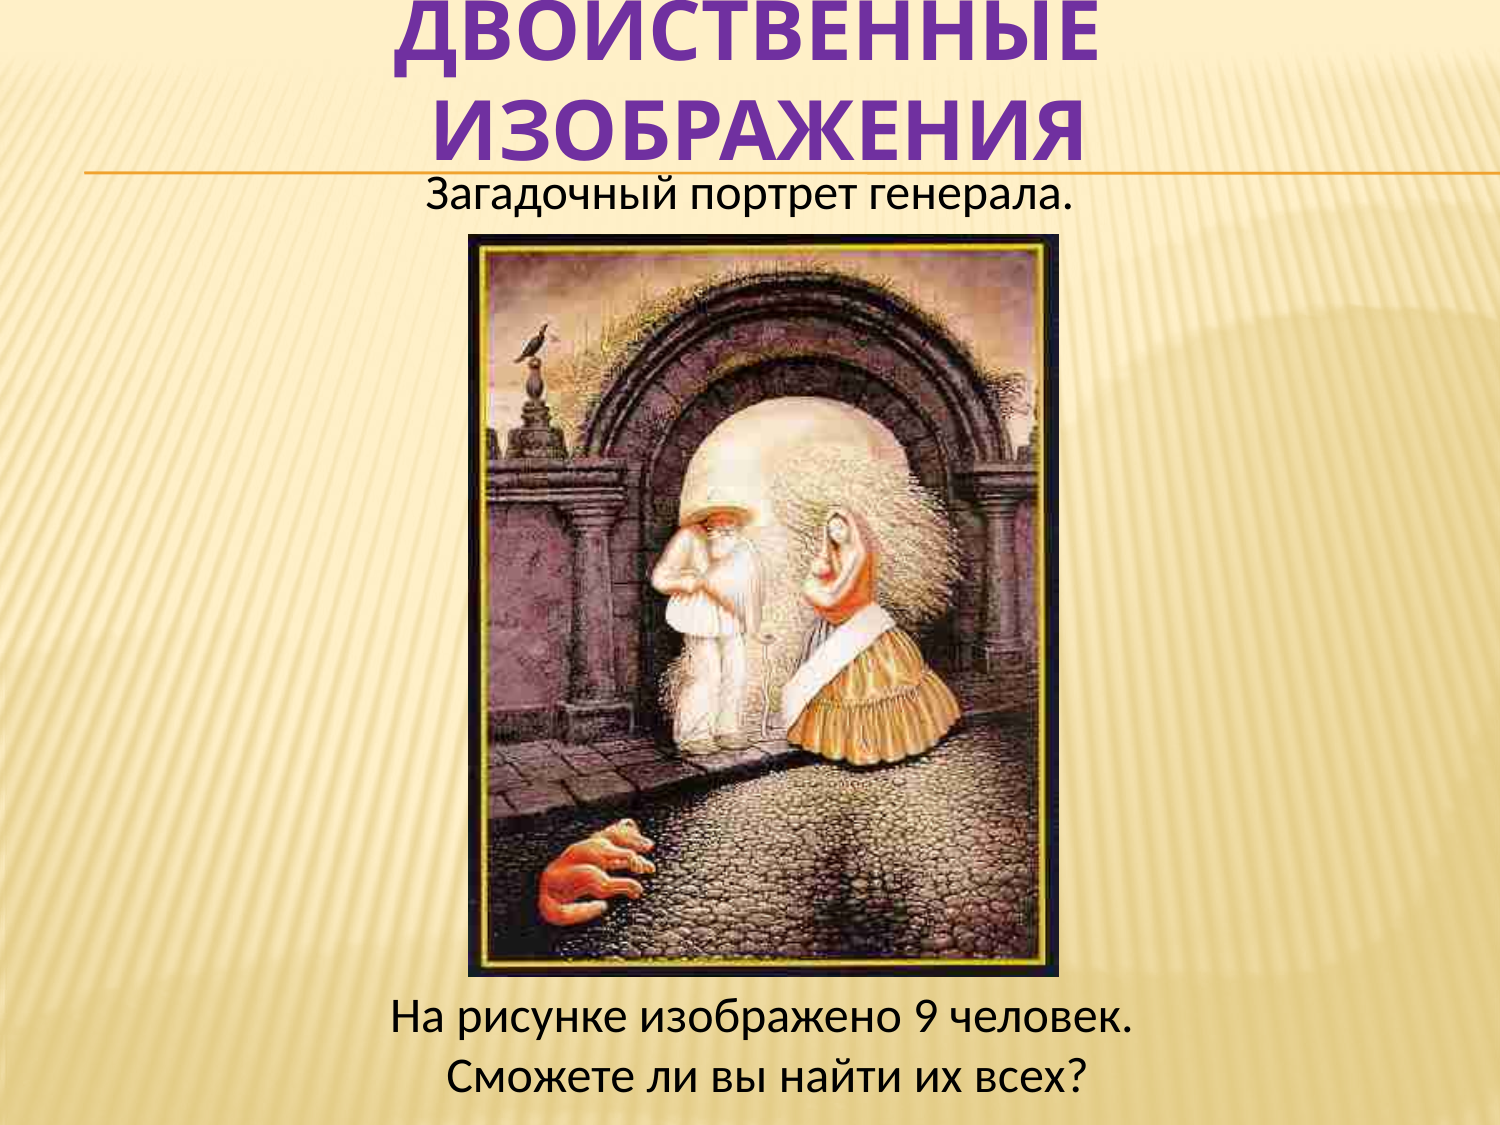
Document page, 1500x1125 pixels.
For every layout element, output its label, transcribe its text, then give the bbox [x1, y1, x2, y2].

text_box Загадочный портрет генерала. [374, 152, 1125, 288]
title Двойственные изображения [46, 58, 1472, 197]
text_box На рисунке изображено 9 человек. Сможете ли вы найти их всех? [164, 915, 1372, 1125]
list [468, 234, 1059, 978]
